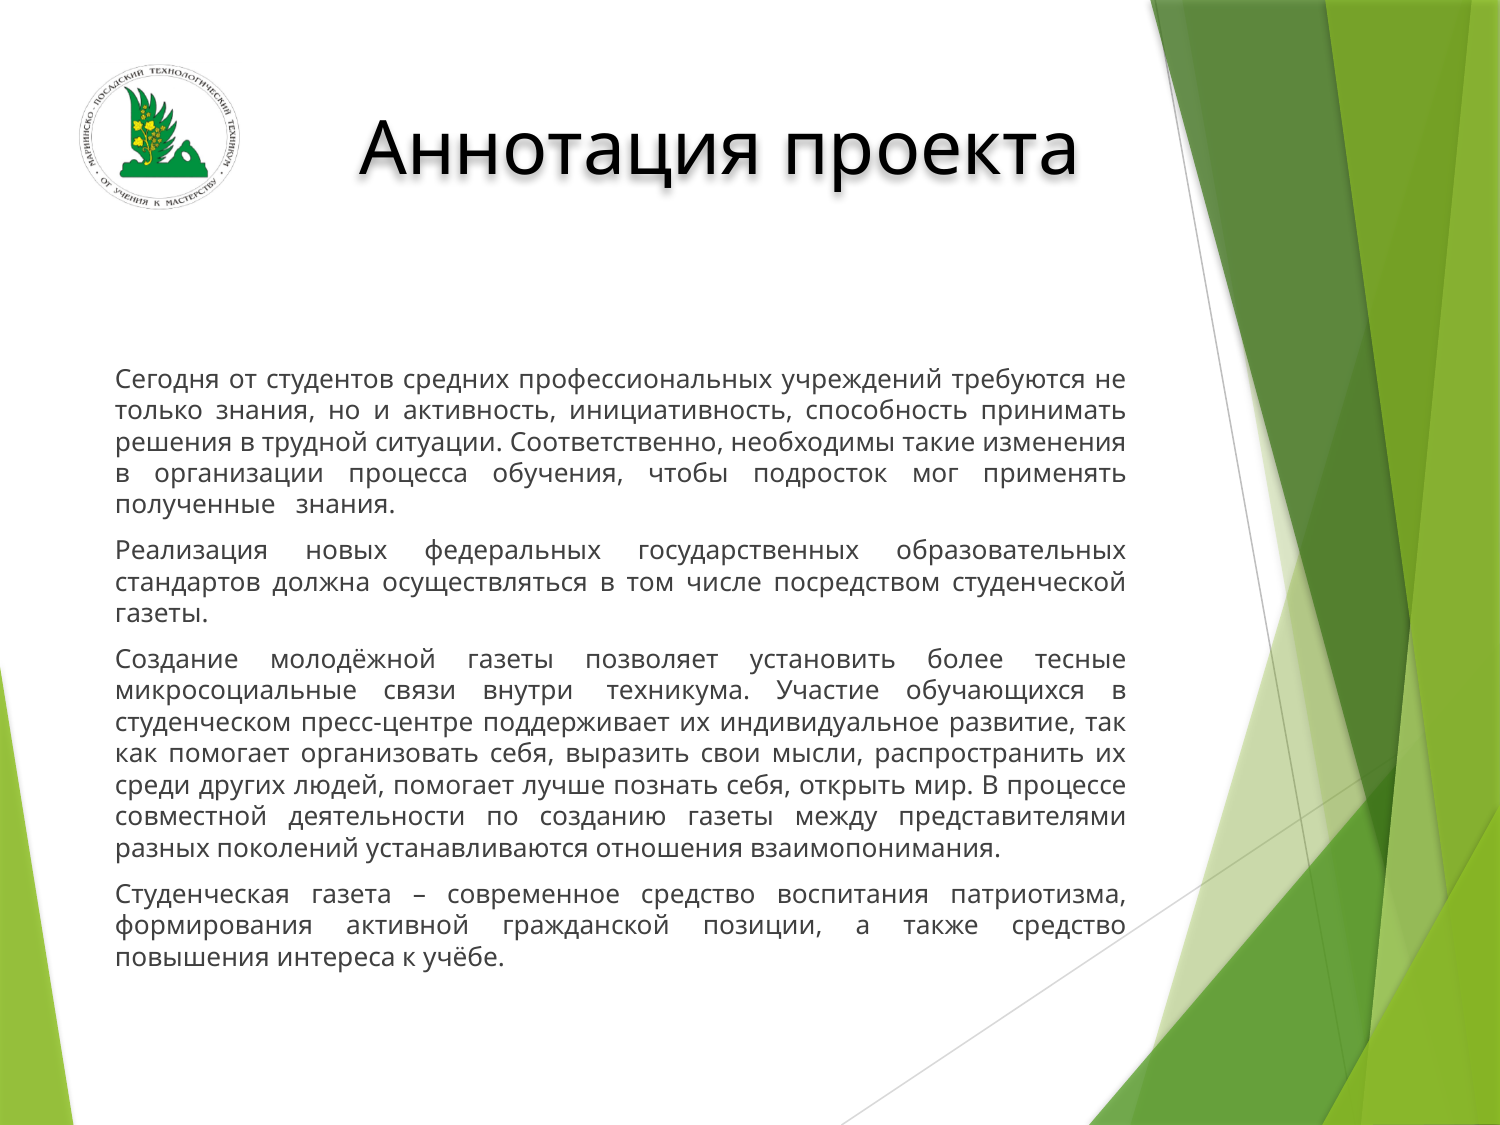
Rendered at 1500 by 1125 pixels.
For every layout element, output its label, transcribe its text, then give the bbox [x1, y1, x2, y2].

text_box Аннотация проекта [45, 92, 1396, 268]
list Сегодня от студентов средних профессиональных учреждений требуются не только знания, но и активность, инициативность, способность принимать решения в трудной ситуации. Соответственно, необходимы такие изменения в организации процесса обучения, чтобы подросток мог применять полученные знания. Реализация новых федеральных государственных образовательных стандартов должна осуществляться в том числе посредством студенческой газеты. Создание молодёжной газеты позволяет установить более тесные микросоциальные связи внутри техникума. Участие обучающихся в студенческом пресс-центре поддерживает их индивидуальное развитие, так как помогает организовать себя, выразить свои мысли, распространить их среди других людей, помогает лучше познать себя, открыть мир. В процессе совместной деятельности по созданию газеты между представителями разных поколений устанавливаются отношения взаимопонимания. Студенческая газета – современное средство воспитания патриотизма, формирования активной гражданской позиции, а также средство повышения интереса к учёбе. [99, 354, 1142, 992]
picture [74, 61, 243, 212]
